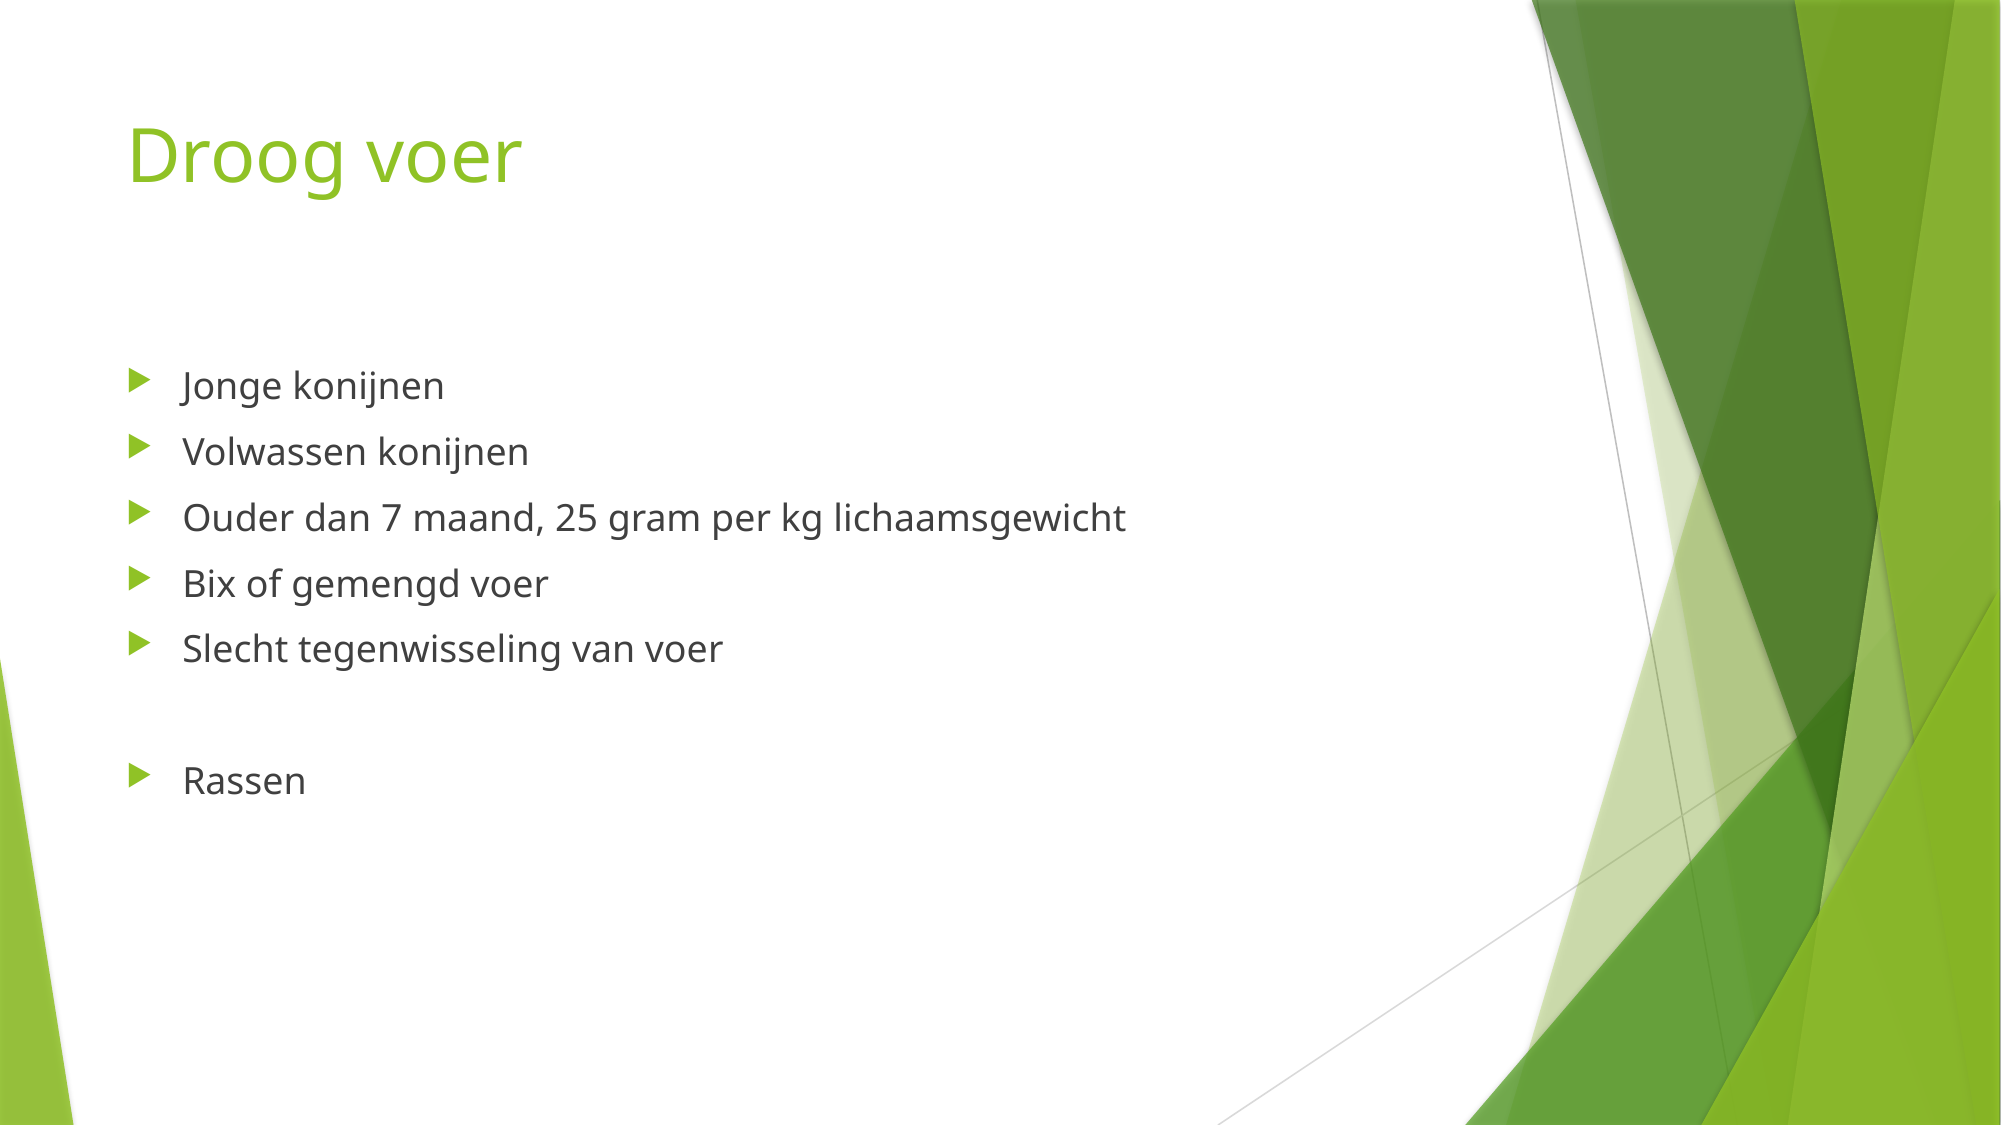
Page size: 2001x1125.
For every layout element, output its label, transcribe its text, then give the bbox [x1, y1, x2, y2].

list Jonge konijnen Volwassen konijnen Ouder dan 7 maand, 25 gram per kg lichaamsgewicht Bix of gemengd voer Slecht tegenwisseling van voer Rassen [111, 354, 1522, 992]
title Droog voer [111, 99, 1522, 317]
